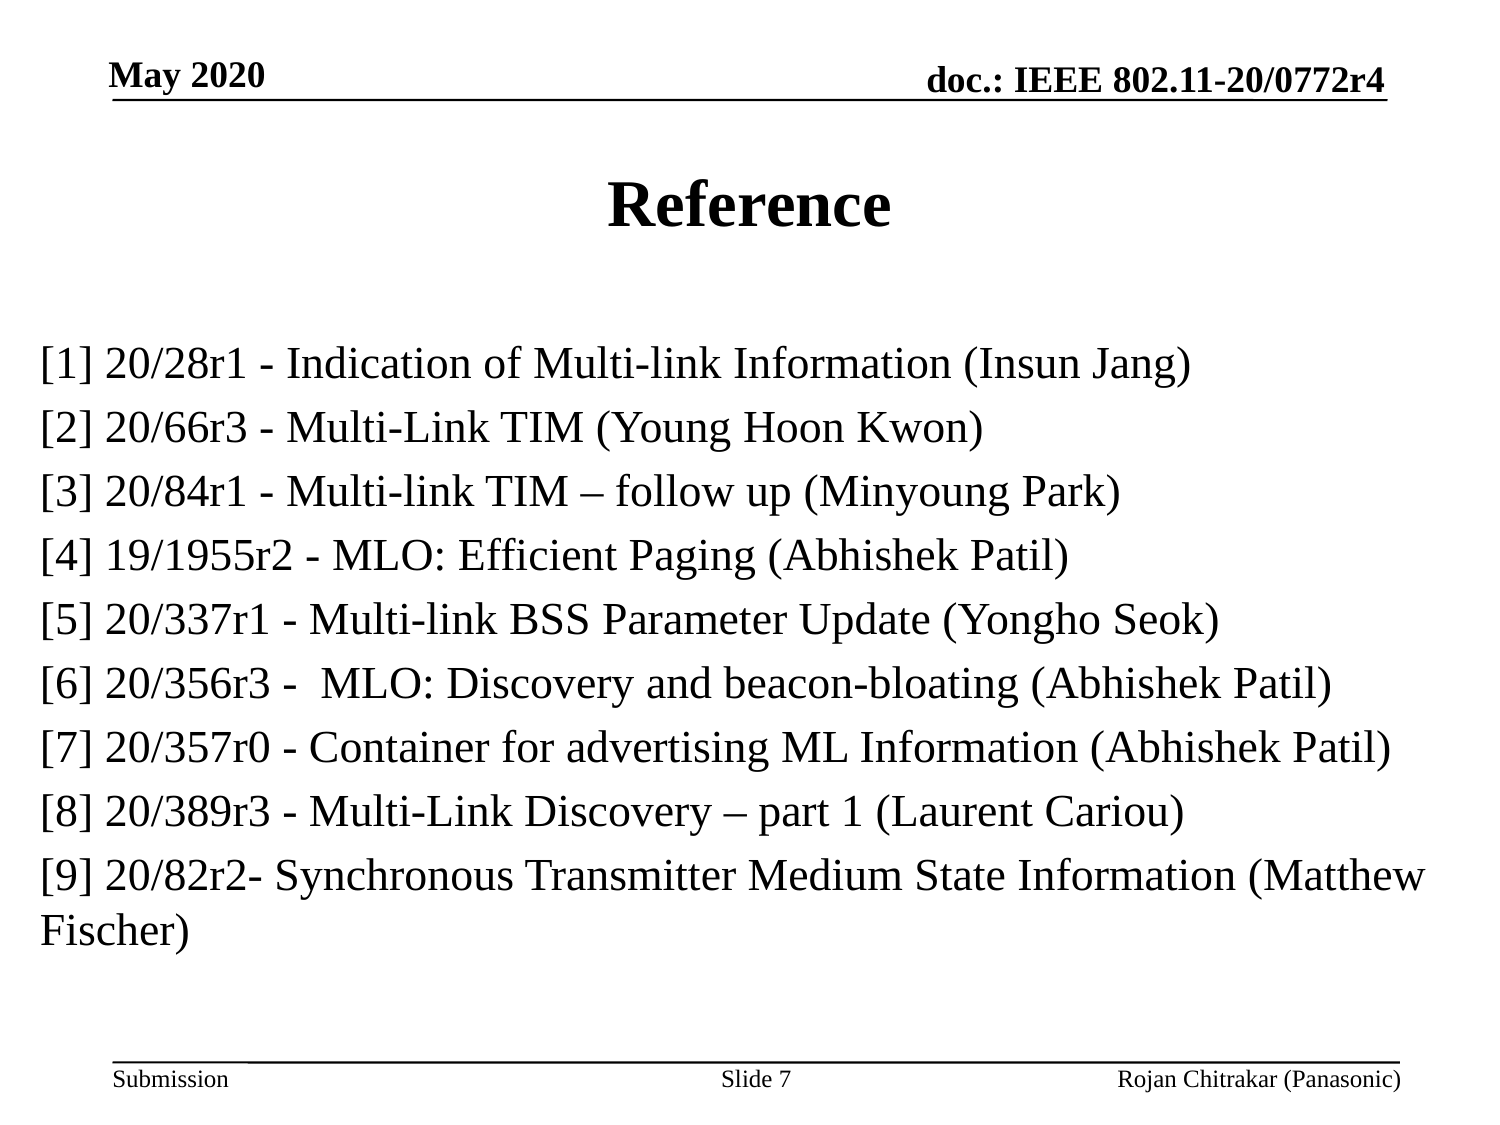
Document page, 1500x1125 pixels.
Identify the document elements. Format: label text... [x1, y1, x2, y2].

slide_number Slide 7 [712, 1061, 800, 1093]
footer Rojan Chitrakar (Panasonic) [949, 1061, 1402, 1093]
title Reference [112, 112, 1388, 288]
list [1] 20/28r1 - Indication of Multi-link Information (Insun Jang) [2] 20/66r3 - Multi-Link TIM (Young Hoon Kwon) [3] 20/84r1 - Multi-link TIM – follow up (Minyoung Park) [4] 19/1955r2 - MLO: Efficient Paging (Abhishek Patil) [5] 20/337r1 - Multi-link BSS Parameter Update (Yongho Seok) [6] 20/356r3 - MLO: Discovery and beacon-bloating (Abhishek Patil) [7] 20/357r0 - Container for advertising ML Information (Abhishek Patil) [8] 20/389r3 - Multi-Link Discovery – part 1 (Laurent Cariou) [9] 20/82r2- Synchronous Transmitter Medium State Information (Matthew Fischer) [24, 324, 1463, 1000]
